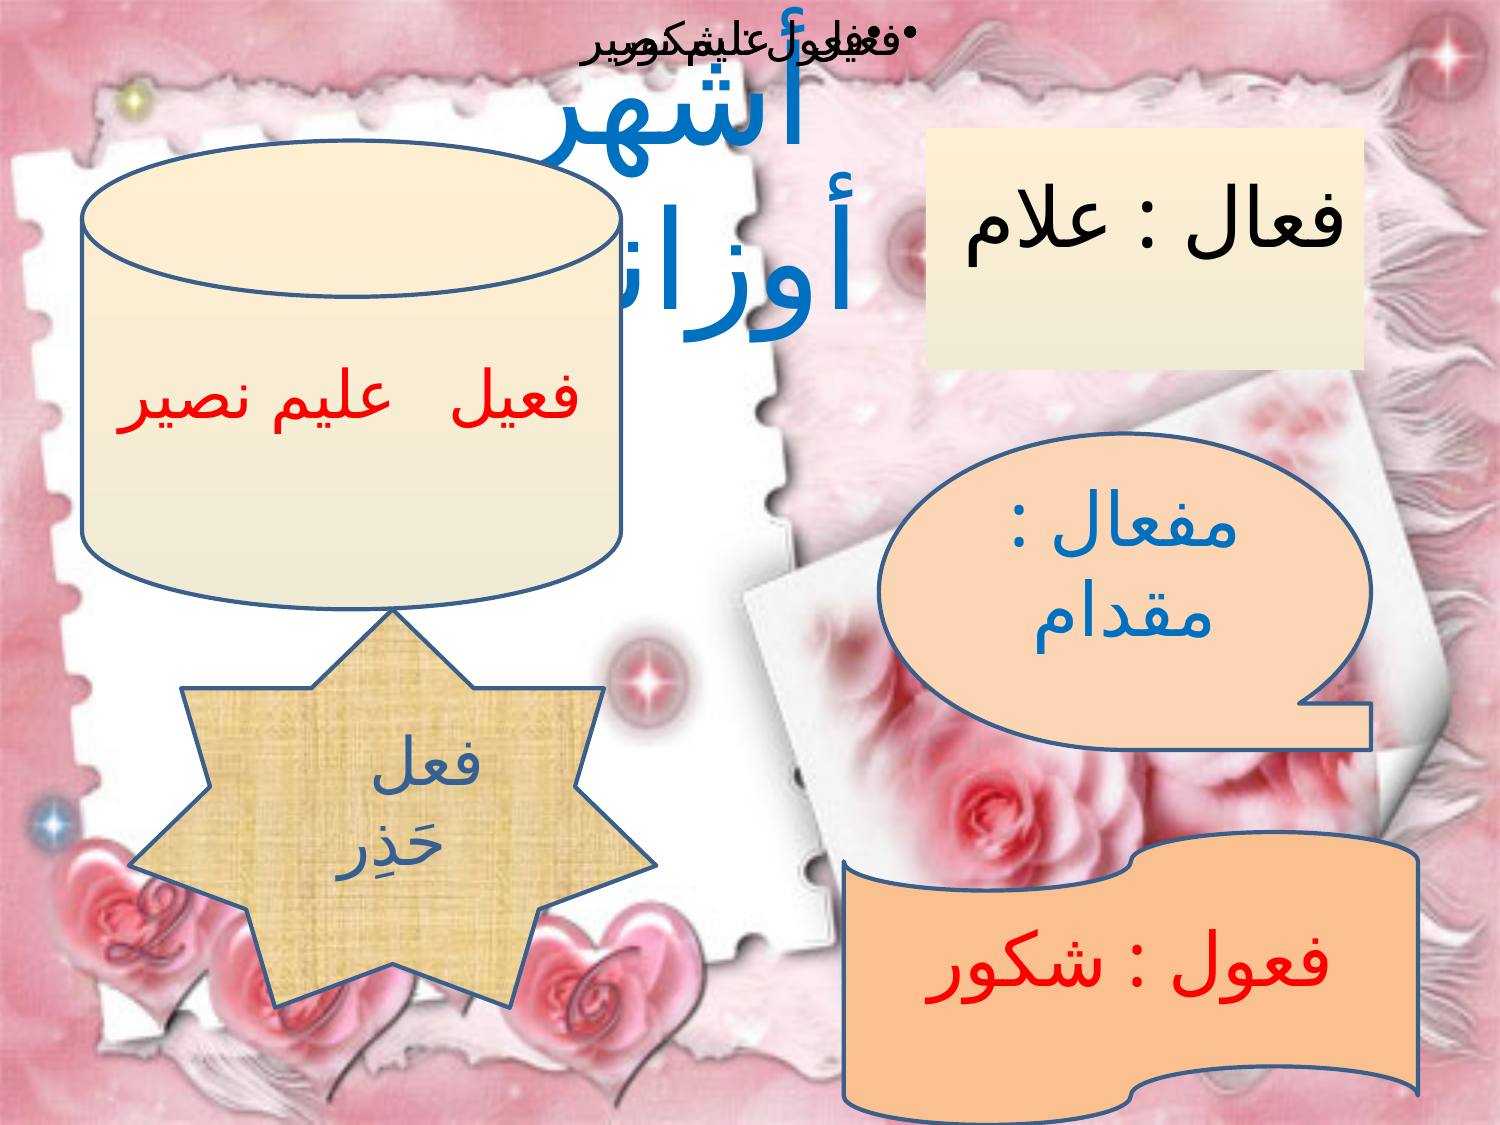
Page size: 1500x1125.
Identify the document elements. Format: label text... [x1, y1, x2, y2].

subtitle أشهر أوزانها [328, 0, 1006, 153]
title فعال : علام [925, 128, 1365, 370]
picture [0, 0, 1500, 1125]
text_box فعول : شكور [841, 829, 1421, 1125]
text_box فعل حَذِر [126, 611, 659, 1010]
text_box فعيل عليم نصير [79, 138, 624, 612]
text_box فعيل عليم نصير [565, 2, 934, 73]
text_box مفعال : مقدام [876, 431, 1374, 753]
